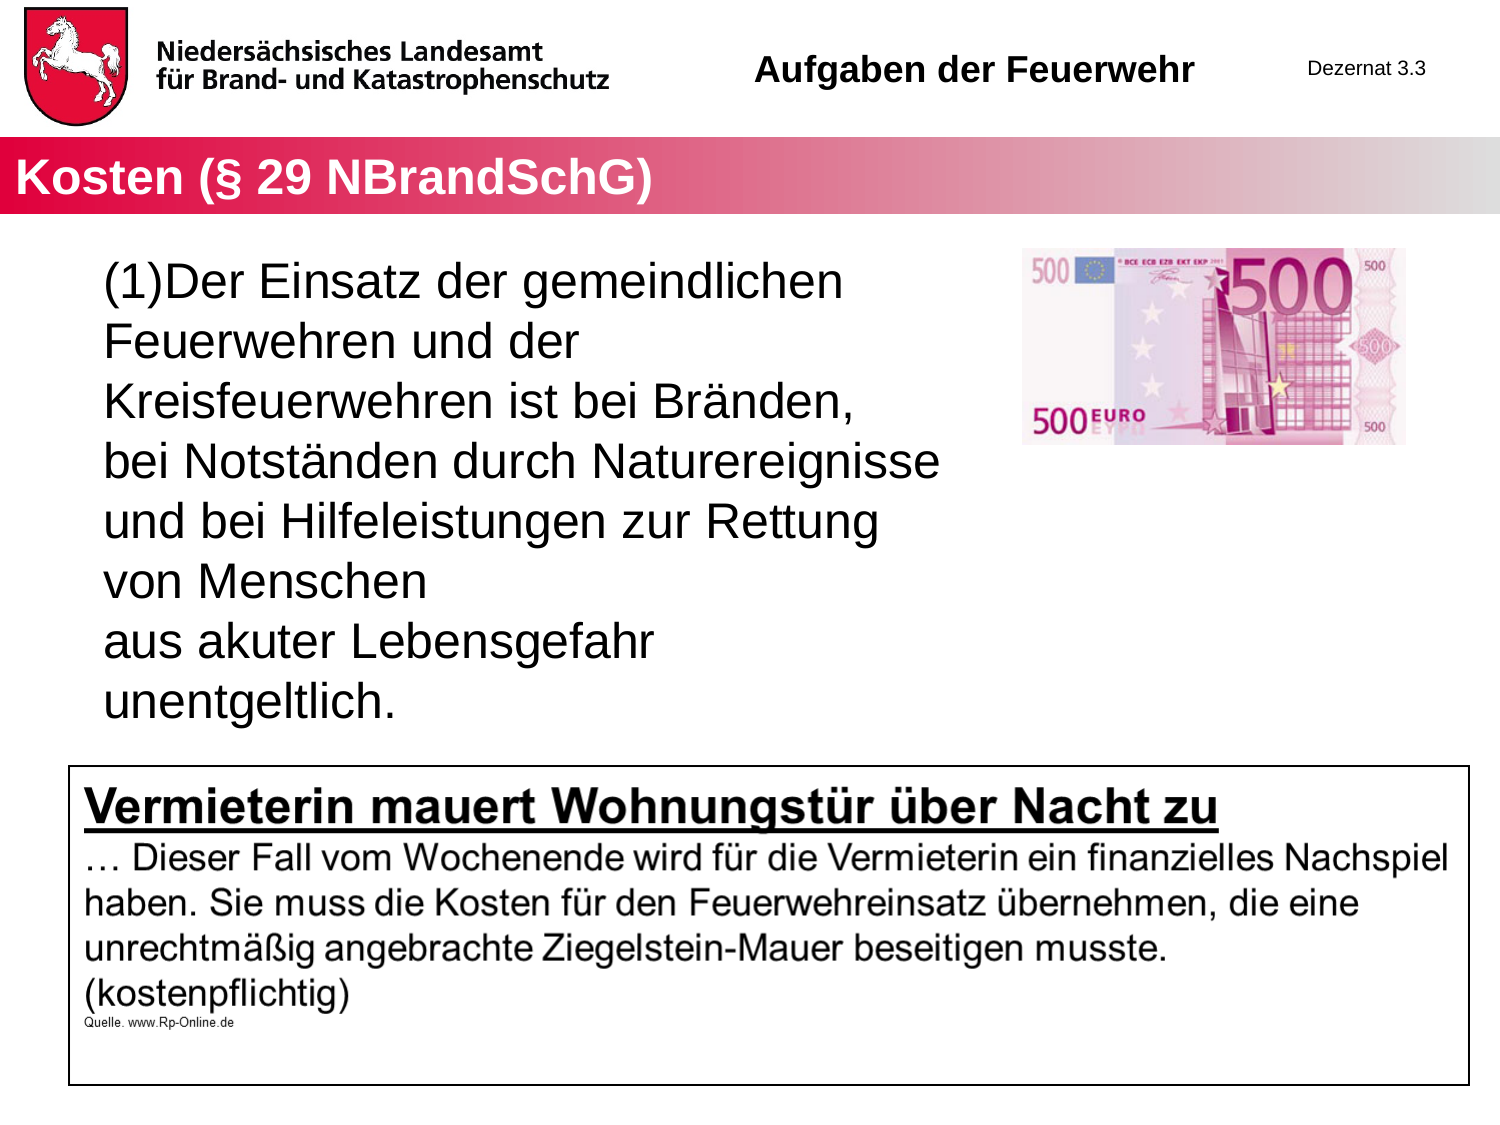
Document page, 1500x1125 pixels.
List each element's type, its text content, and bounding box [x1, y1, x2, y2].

picture [24, 7, 609, 127]
picture [53, 759, 1482, 1086]
text_box (1)Der Einsatz der gemeindlichen Feuerwehren und der Kreisfeuerwehren ist bei Bränden, bei Notständen durch Naturereignisse und bei Hilfeleistungen zur Rettung von Menschen aus akuter Lebensgefahr unentgeltlich. [88, 240, 975, 737]
title Kosten (§ 29 NBrandSchG) [0, 137, 1098, 208]
picture [1022, 248, 1406, 445]
